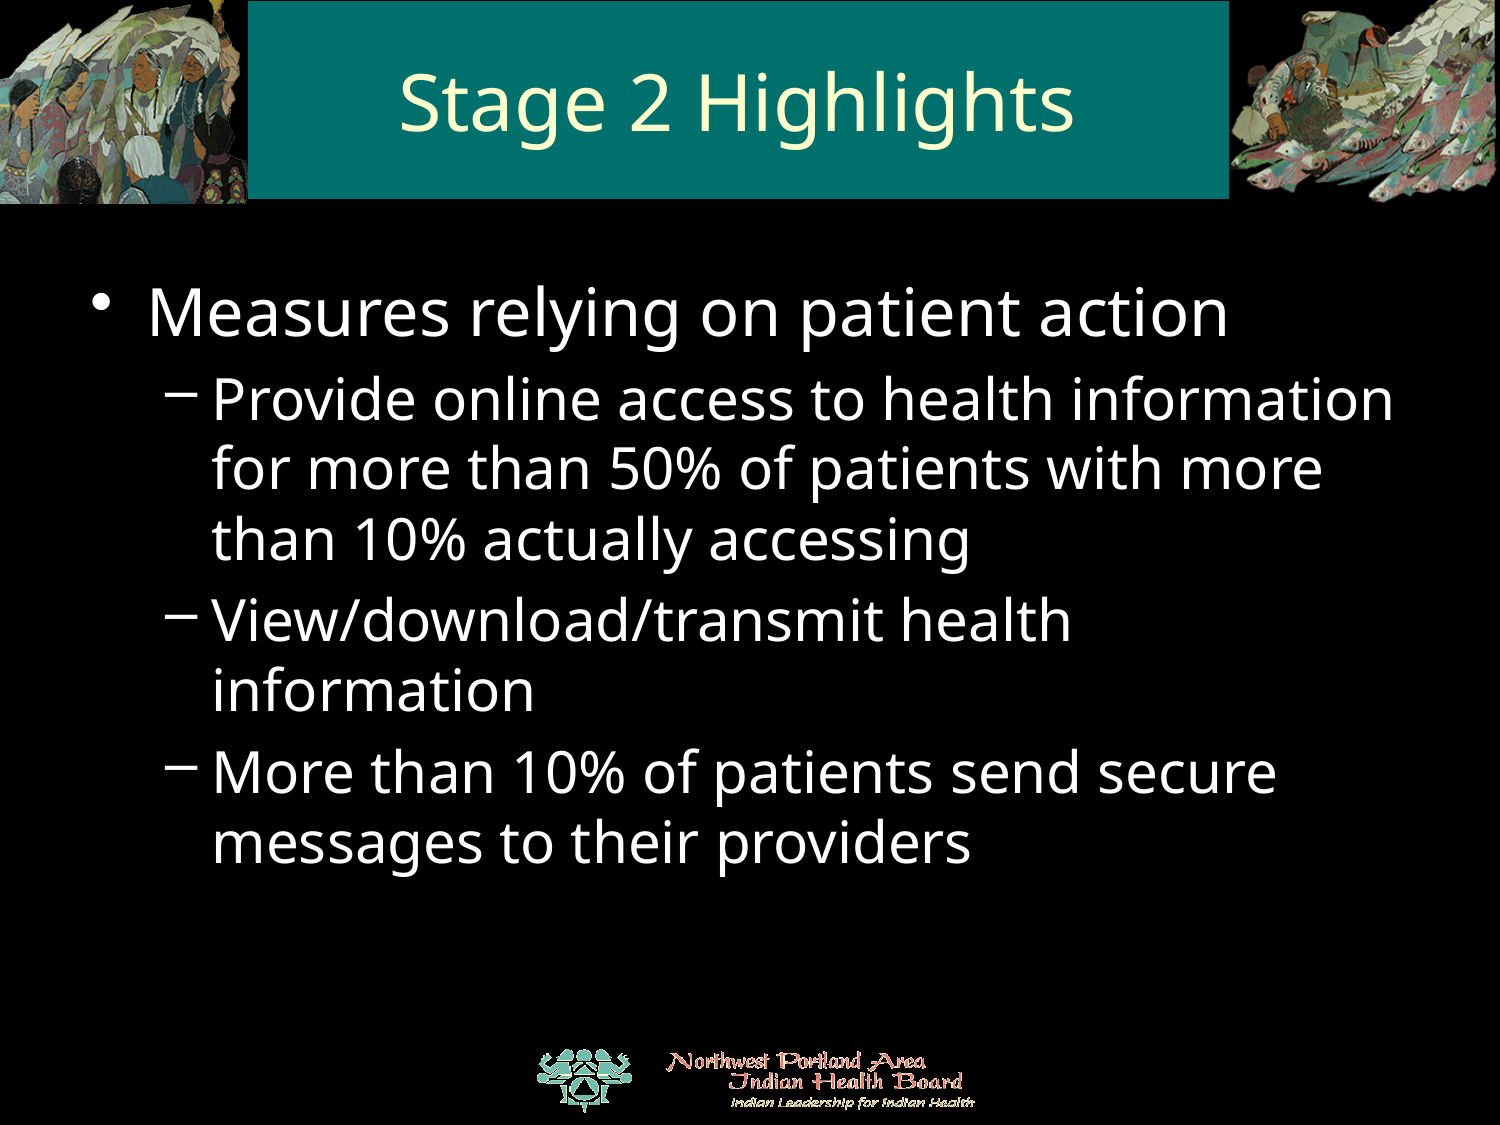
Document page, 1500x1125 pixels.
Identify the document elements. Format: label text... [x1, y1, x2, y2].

list Measures relying on patient action Provide online access to health information for more than 50% of patients with more than 10% actually accessing View/download/transmit health information More than 10% of patients send secure messages to their providers [75, 262, 1425, 1005]
title Stage 2 Highlights [249, 0, 1226, 201]
picture [537, 1049, 975, 1113]
picture [0, 0, 248, 204]
picture [1229, 0, 1500, 204]
